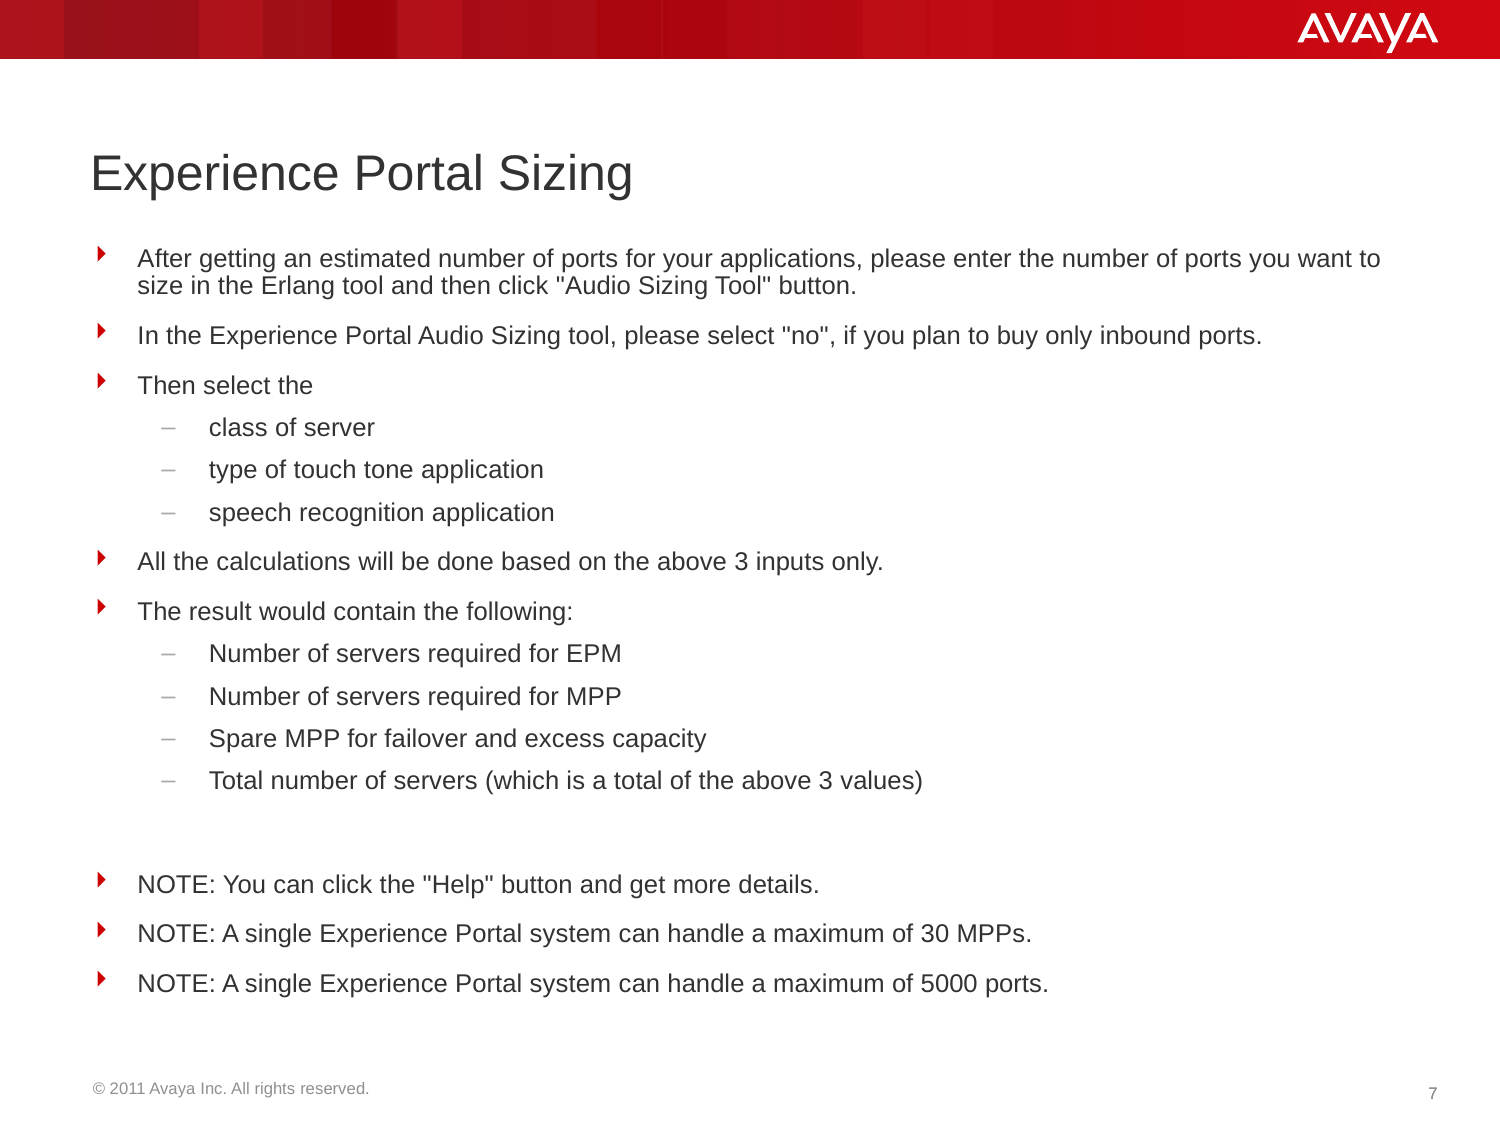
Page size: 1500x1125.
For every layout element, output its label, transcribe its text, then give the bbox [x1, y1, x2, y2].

list After getting an estimated number of ports for your applications, please enter the number of ports you want to size in the Erlang tool and then click "Audio Sizing Tool" button. In the Experience Portal Audio Sizing tool, please select "no", if you plan to buy only inbound ports. Then select the class of server type of touch tone application speech recognition application All the calculations will be done based on the above 3 inputs only. The result would contain the following: Number of servers required for EPM Number of servers required for MPP Spare MPP for failover and excess capacity Total number of servers (which is a total of the above 3 values) NOTE: You can click the "Help" button and get more details. NOTE: A single Experience Portal system can handle a maximum of 30 MPPs. NOTE: A single Experience Portal system can handle a maximum of 5000 ports. [75, 237, 1425, 1013]
title Experience Portal Sizing [75, 71, 1425, 209]
